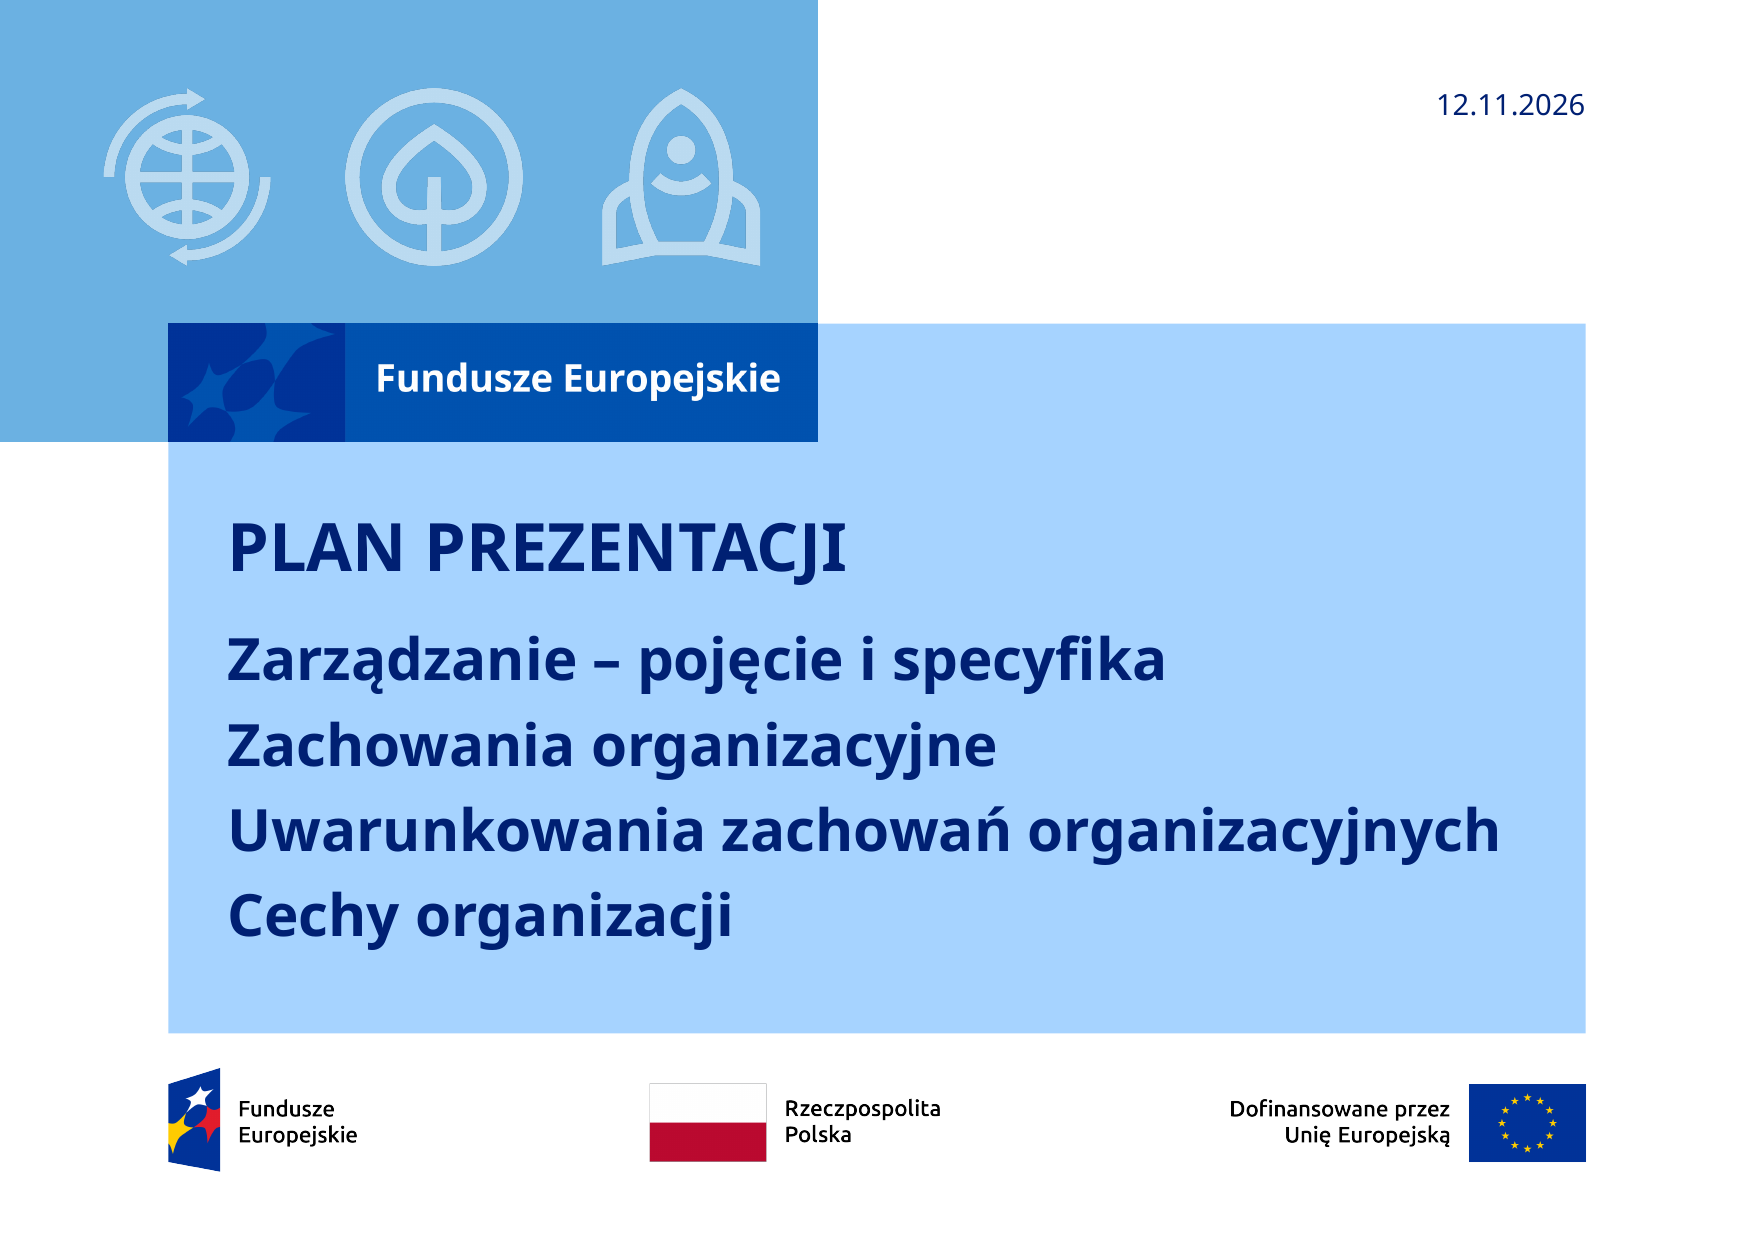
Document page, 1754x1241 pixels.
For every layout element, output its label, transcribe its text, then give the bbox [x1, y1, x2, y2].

subtitle Zarządzanie – pojęcie i specyfika Zachowania organizacyjne Uwarunkowania zachowań organizacyjnych Cechy organizacji [227, 631, 1527, 975]
picture [168, 323, 818, 442]
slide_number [1290, 88, 1586, 146]
picture [129, 1045, 396, 1201]
picture [610, 1044, 979, 1201]
picture [1192, 1045, 1625, 1201]
title PLAN PREZENTACJI [227, 501, 1527, 631]
